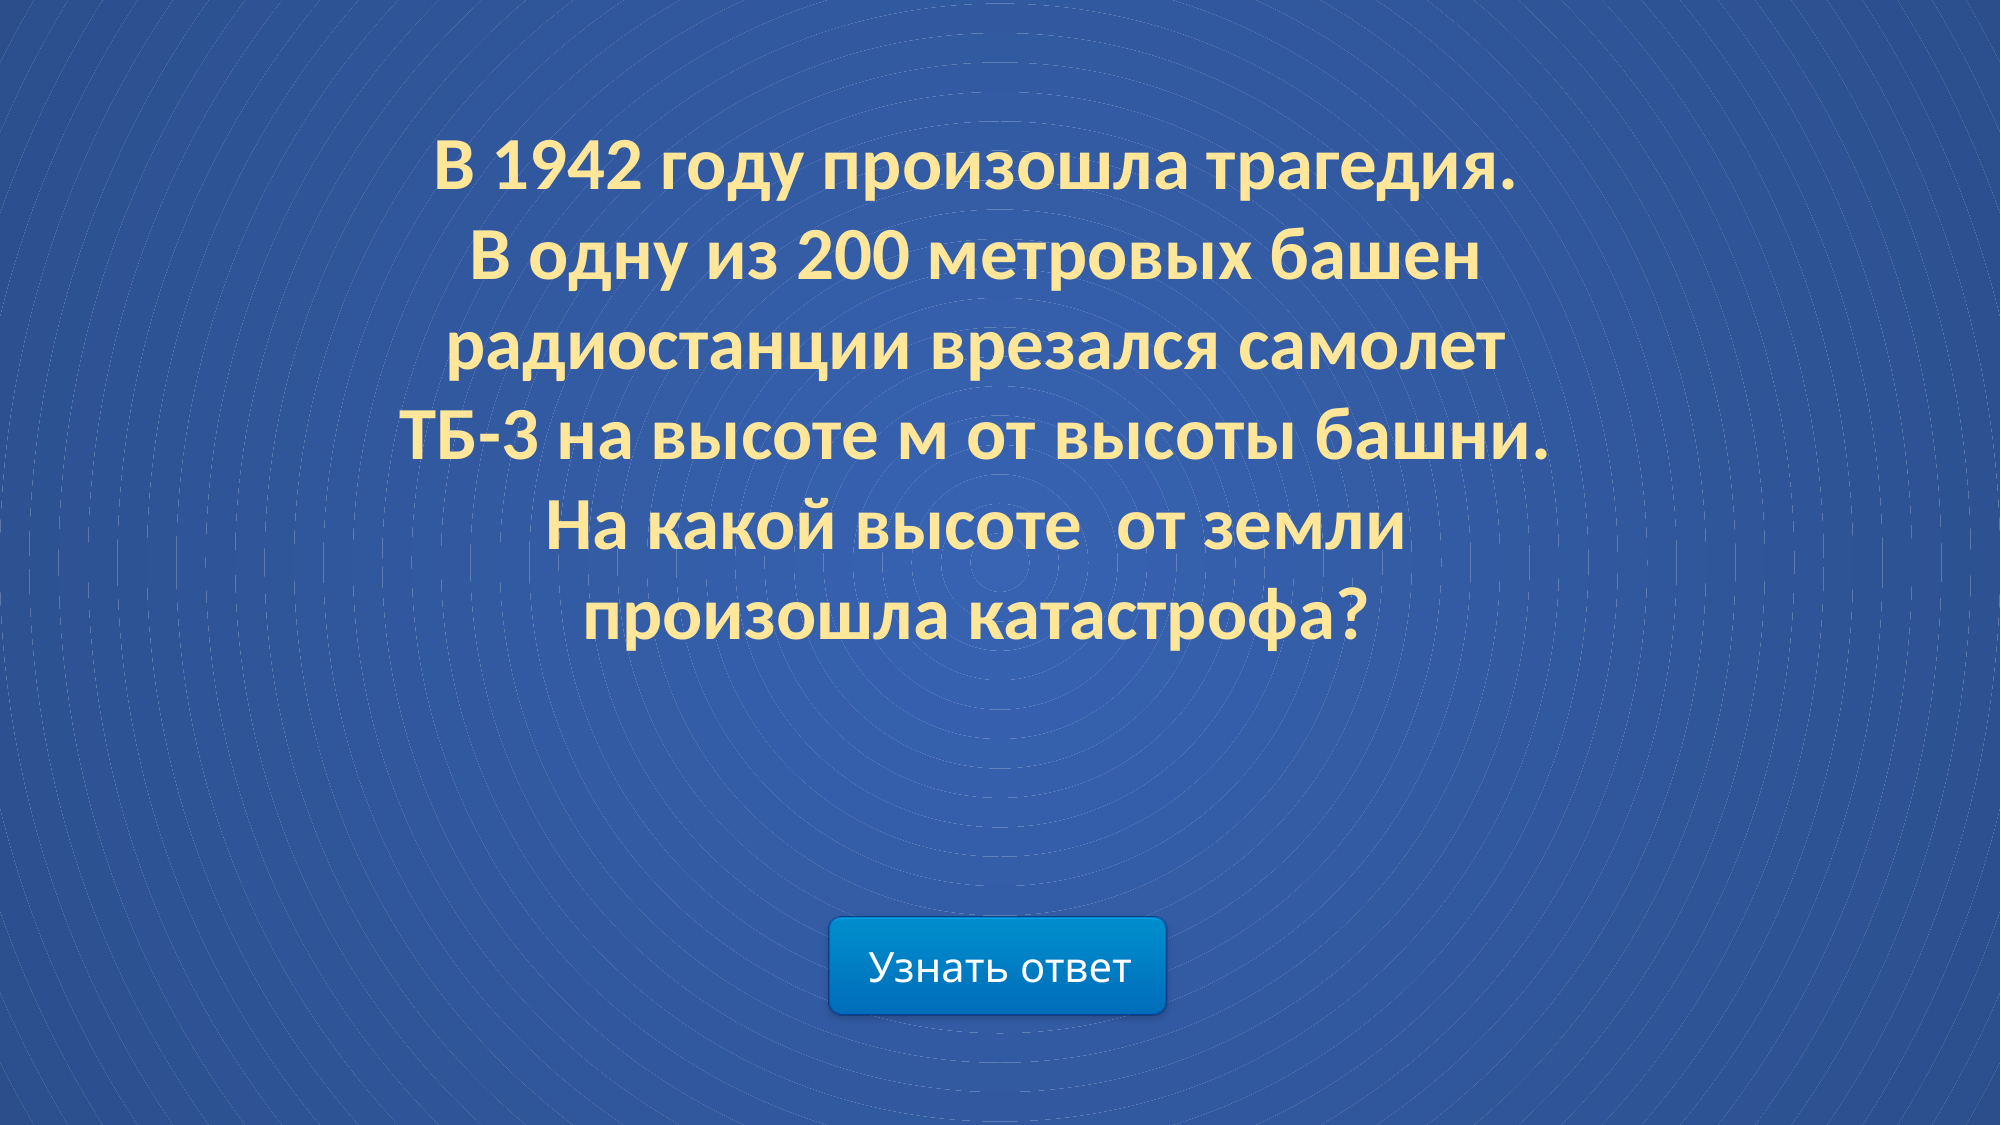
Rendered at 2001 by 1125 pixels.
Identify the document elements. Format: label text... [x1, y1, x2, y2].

picture [793, 902, 1180, 1035]
text_box В 1942 году произошла трагедия. В одну из 200 метровых башен радиостанции врезался самолет ТБ-3 на высоте м от высоты башни. На какой высоте от земли произошла катастрофа? [379, 107, 1574, 750]
